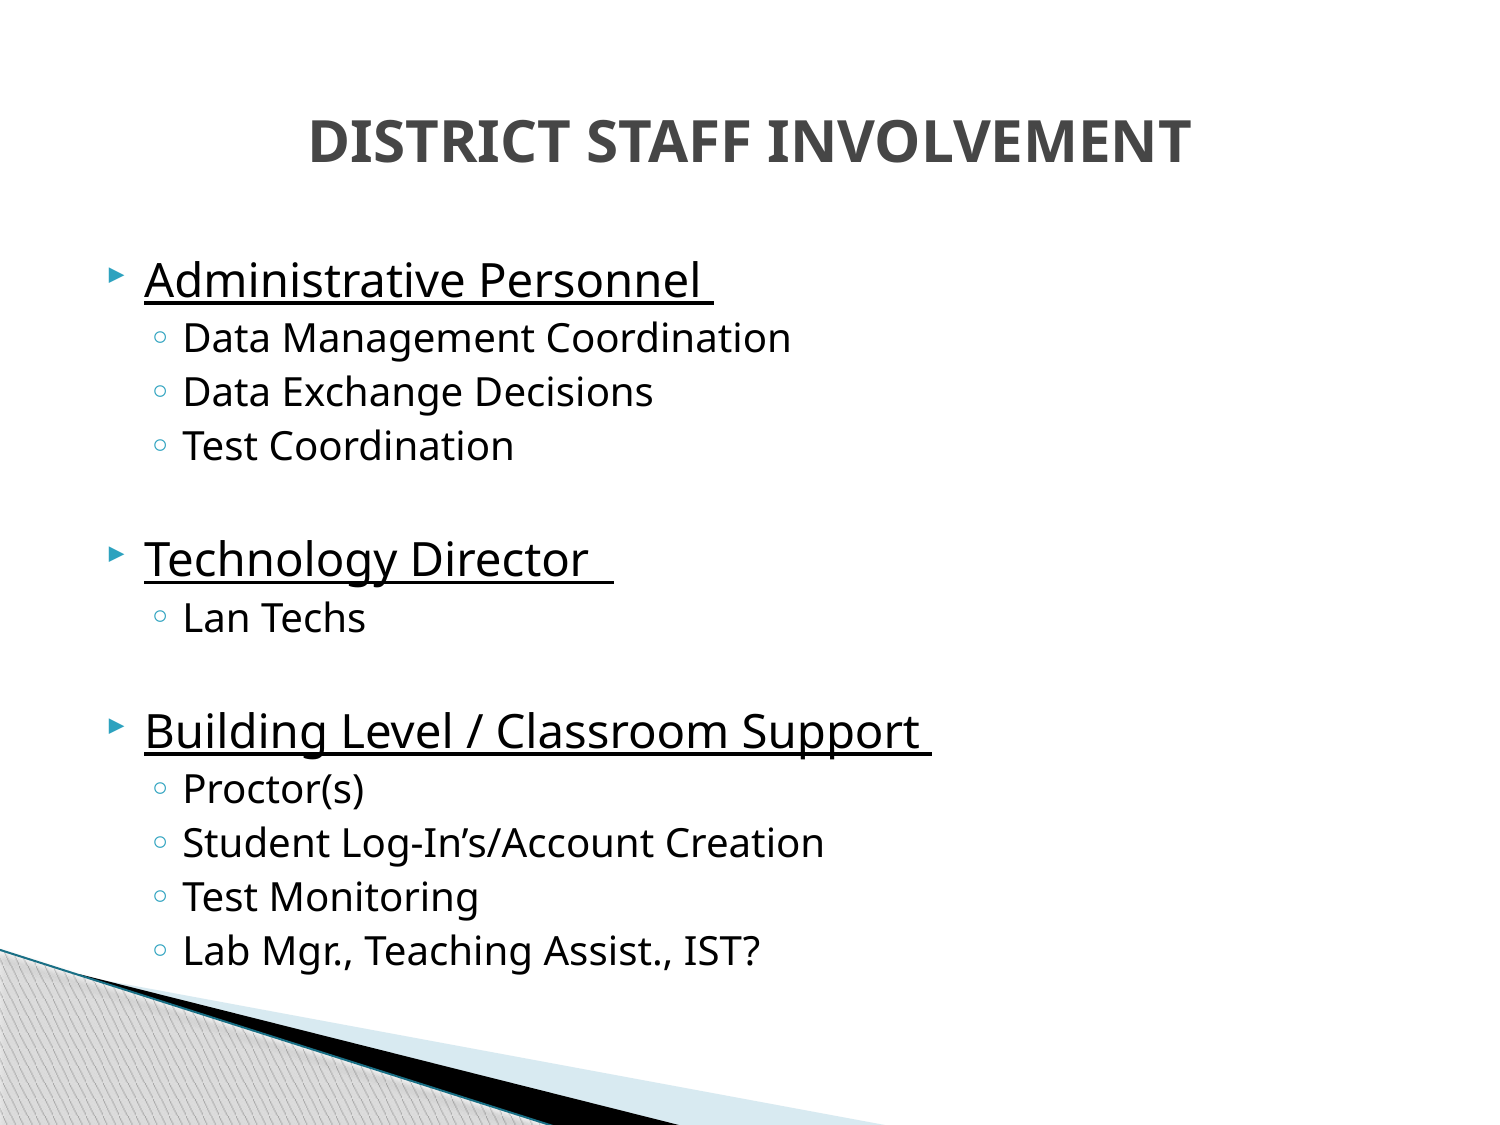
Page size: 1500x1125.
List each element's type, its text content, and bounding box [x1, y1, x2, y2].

list Administrative Personnel Data Management Coordination Data Exchange Decisions Test Coordination Technology Director Lan Techs Building Level / Classroom Support Proctor(s) Student Log-In’s/Account Creation Test Monitoring Lab Mgr., Teaching Assist., IST? [75, 243, 1425, 986]
title DISTRICT STAFF INVOLVEMENT [75, 45, 1425, 233]
